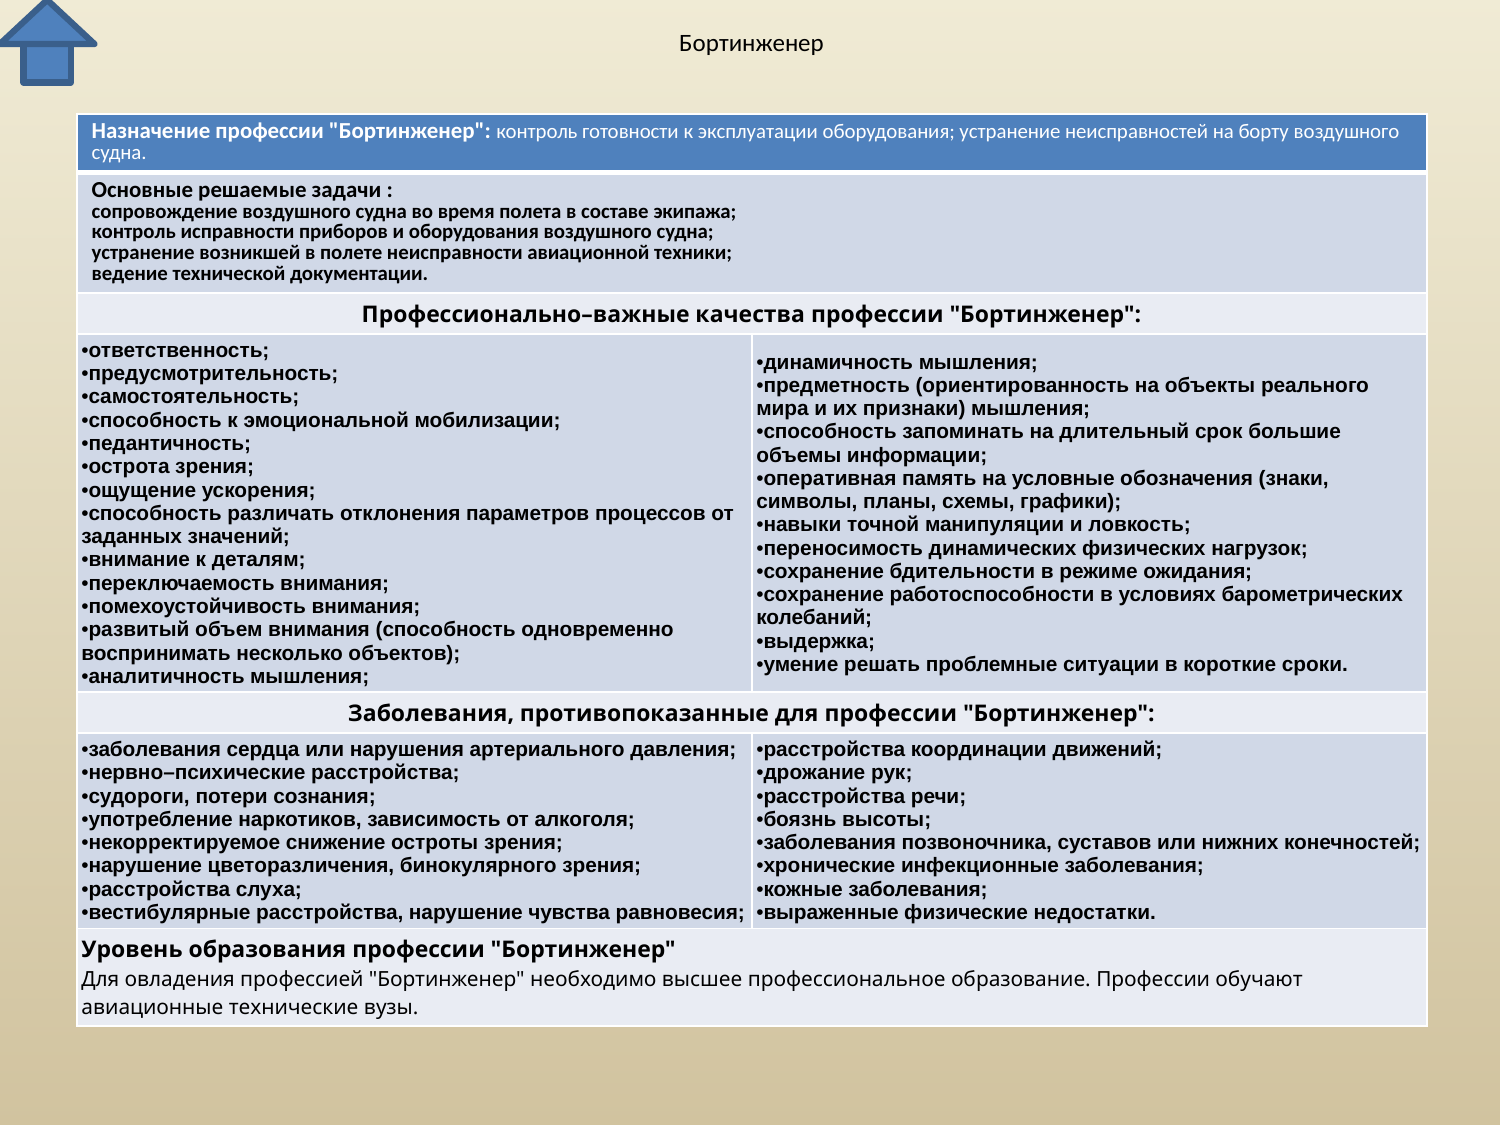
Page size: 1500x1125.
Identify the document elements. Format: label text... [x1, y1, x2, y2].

table_cell Заболевания, противопоказанные для профессии "Бортинженер": [78, 693, 1426, 732]
table_cell ответственность; предусмотрительность; самостоятельность; способность к эмоциональной мобилизации; педантичность; острота зрения; ощущение ускорения; способность различать отклонения параметров процессов от заданных значений; внимание к деталям; переключаемость внимания; помехоустойчивость внимания; развитый объем внимания (способность одновременно воспринимать несколько объектов); аналитичность мышления; [78, 335, 751, 691]
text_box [2, 2, 93, 81]
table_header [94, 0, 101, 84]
title Бортинженер [101, 0, 1427, 84]
table_cell заболевания сердца или нарушения артериального давления; нервно–психические расстройства; судороги, потери сознания; употребление наркотиков, зависимость от алкоголя; некорректируемое снижение остроты зрения; нарушение цветоразличения, бинокулярного зрения; расстройства слуха; вестибулярные расстройства, нарушение чувства равновесия; [78, 734, 751, 928]
table_cell Профессионально–важные качества профессии "Бортинженер": [78, 294, 1426, 333]
table_cell Уровень образования профессии "Бортинженер" Для овладения профессией "Бортинженер" необходимо высшее профессиональное образование. Профессии обучают авиационные технические вузы. [78, 929, 1426, 1025]
table_header Назначение профессии "Бортинженер": контроль готовности к эксплуатации оборудования; устранение неисправностей на борту воздушного судна. [78, 115, 1426, 170]
table_cell расстройства координации движений; дрожание рук; расстройства речи; боязнь высоты; заболевания позвоночника, суставов или нижних конечностей; хронические инфекционные заболевания; кожные заболевания; выраженные физические недостатки. [753, 734, 1426, 928]
table_cell динамичность мышления; предметность (ориентированность на объекты реального мира и их признаки) мышления; способность запоминать на длительный срок большие объемы информации; оперативная память на условные обозначения (знаки, символы, планы, схемы, графики); навыки точной манипуляции и ловкость; переносимость динамических физических нагрузок; сохранение бдительности в режиме ожидания; сохранение работоспособности в условиях барометрических колебаний; выдержка; умение решать проблемные ситуации в короткие сроки. [753, 335, 1426, 691]
table_cell Основные решаемые задачи : сопровождение воздушного судна во время полета в составе экипажа; контроль исправности приборов и оборудования воздушного судна; устранение возникшей в полете неисправности авиационной техники; ведение технической документации. [78, 175, 1426, 292]
